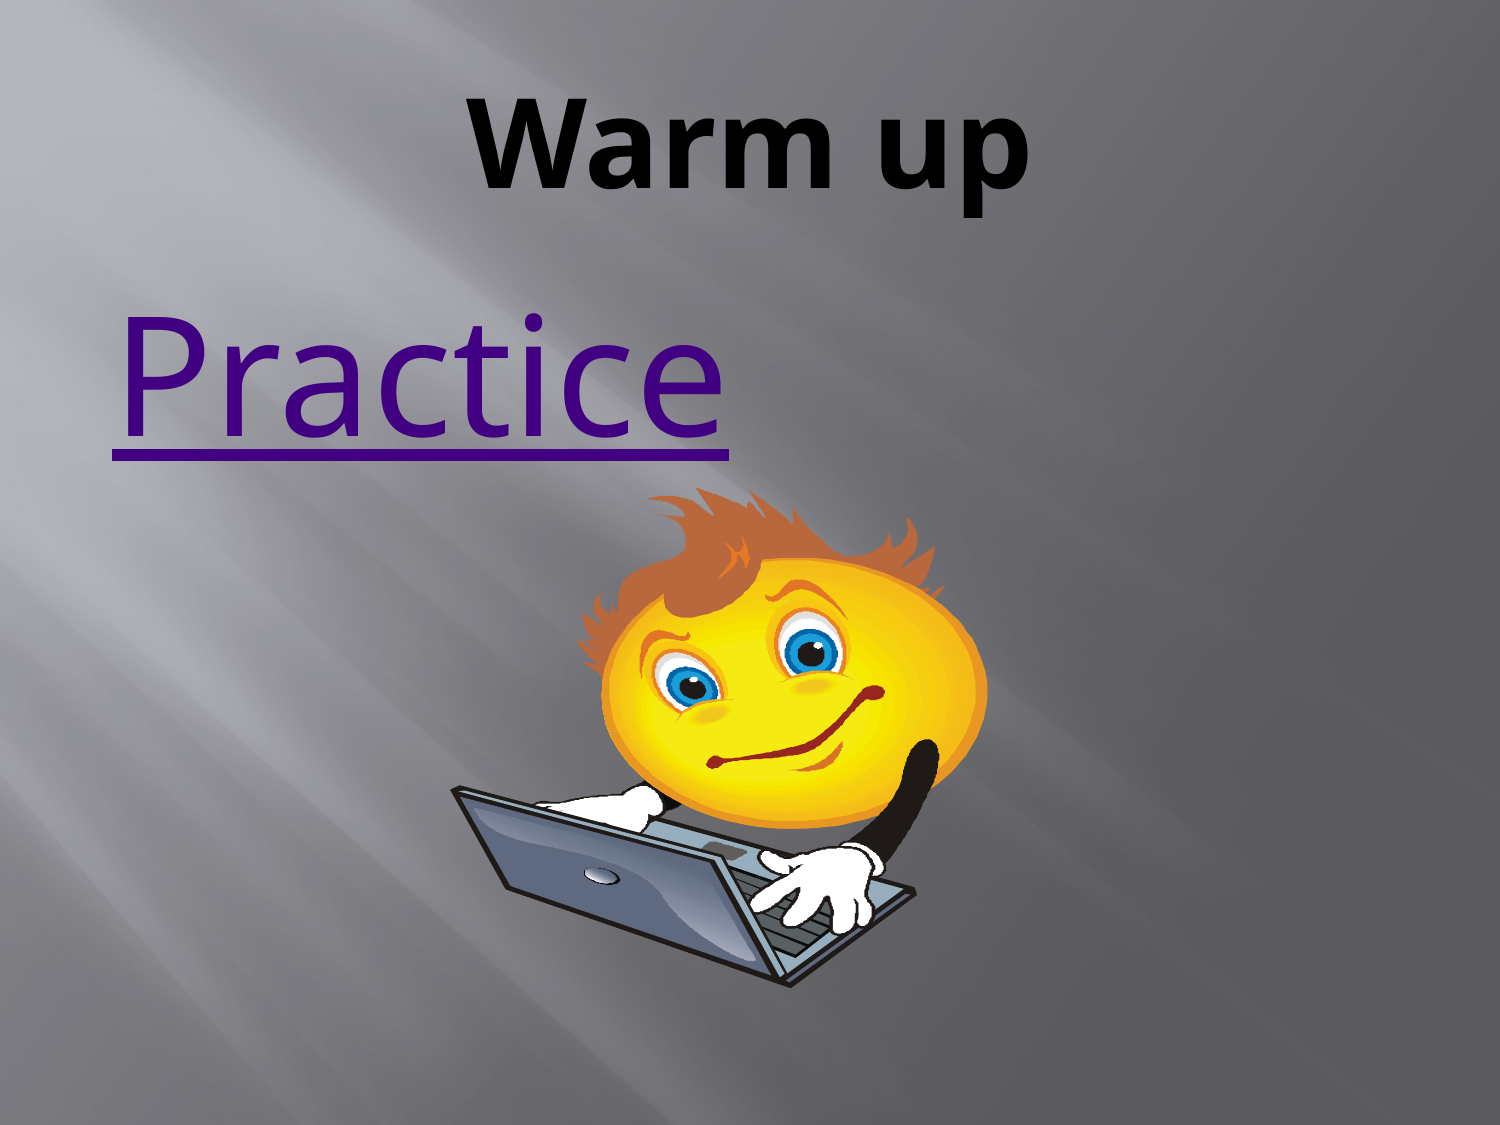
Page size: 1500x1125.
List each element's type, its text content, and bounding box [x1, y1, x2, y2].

title Warm up [75, 45, 1425, 233]
picture [449, 487, 988, 988]
list Practice [75, 262, 1425, 1035]
